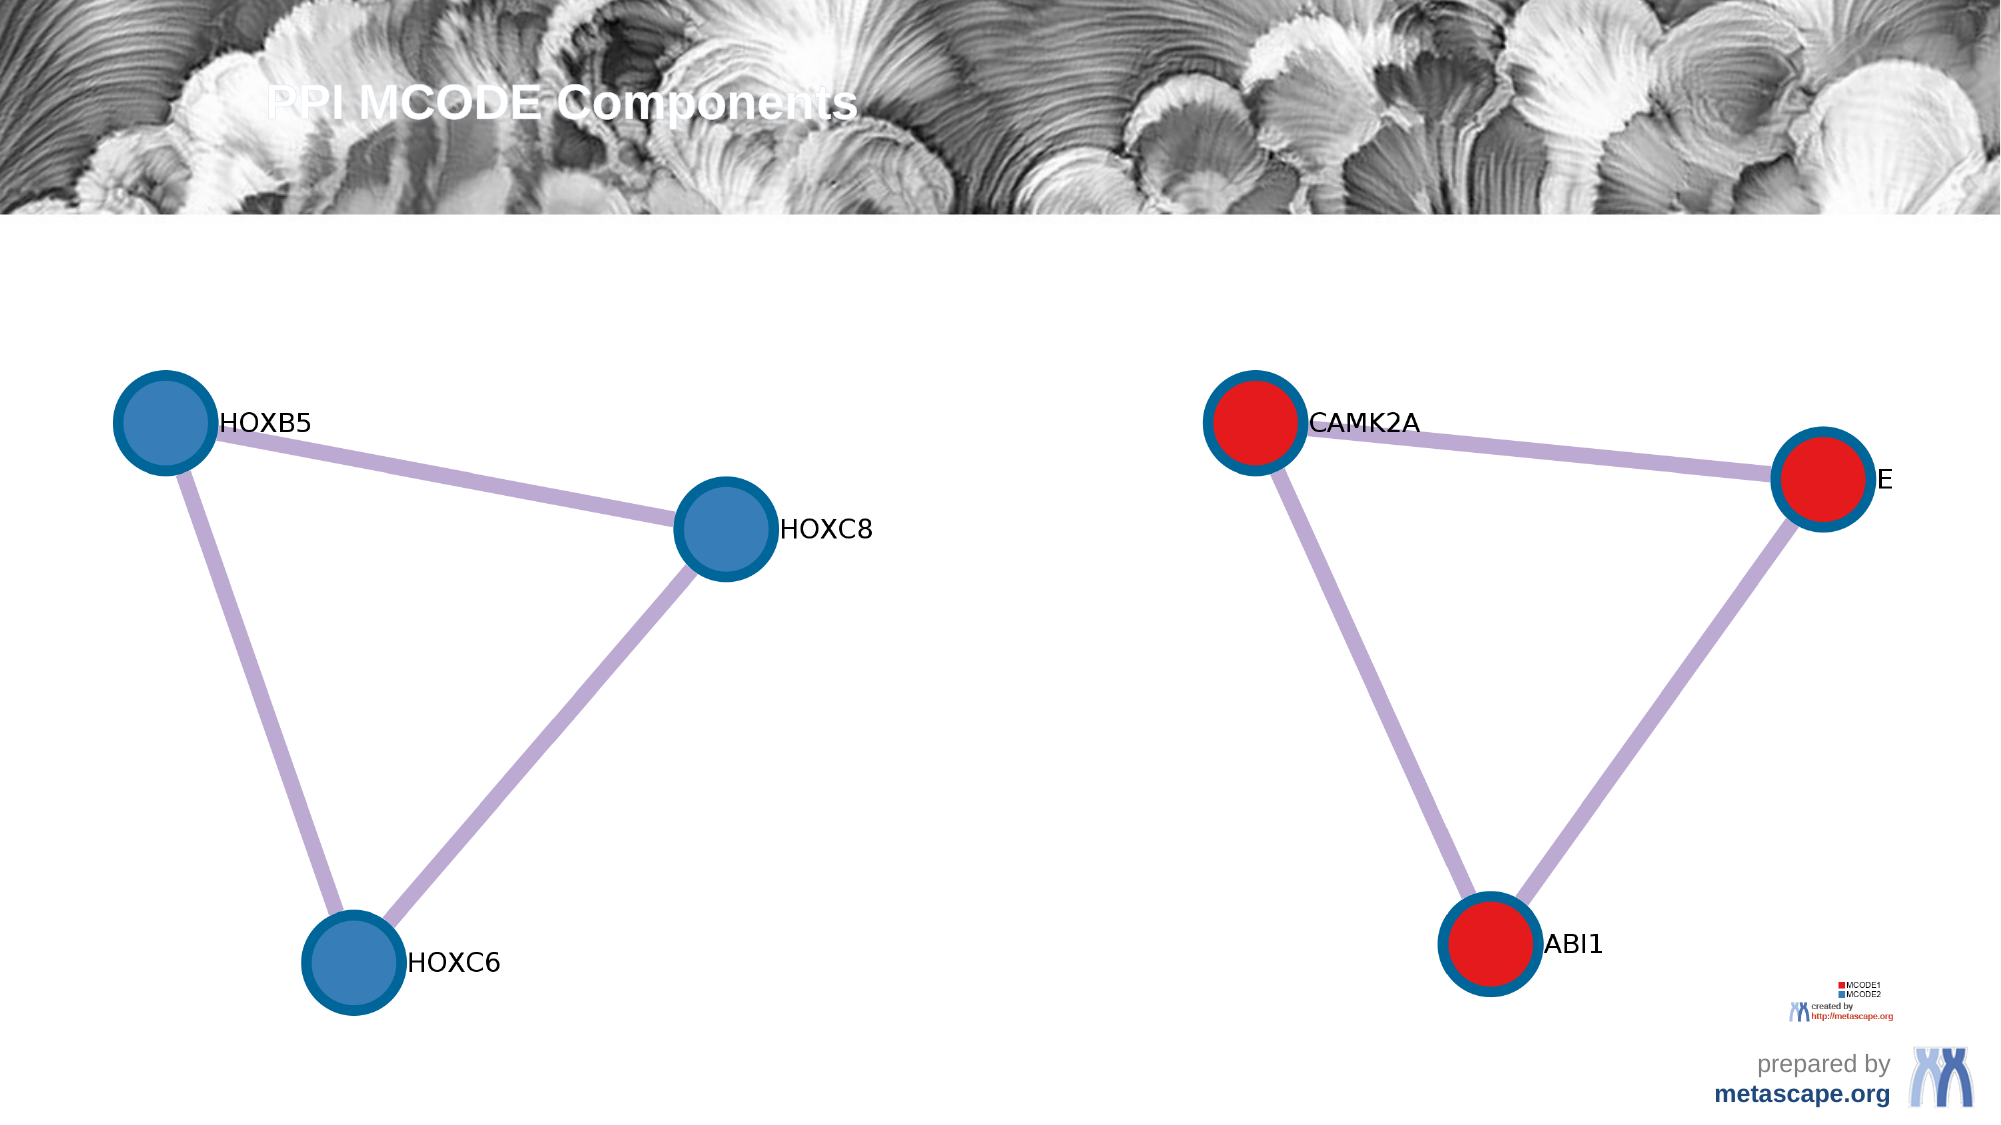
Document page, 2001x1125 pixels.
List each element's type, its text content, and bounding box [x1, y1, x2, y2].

picture [0, 0, 2001, 1125]
title PPI MCODE Components [249, 61, 1600, 137]
